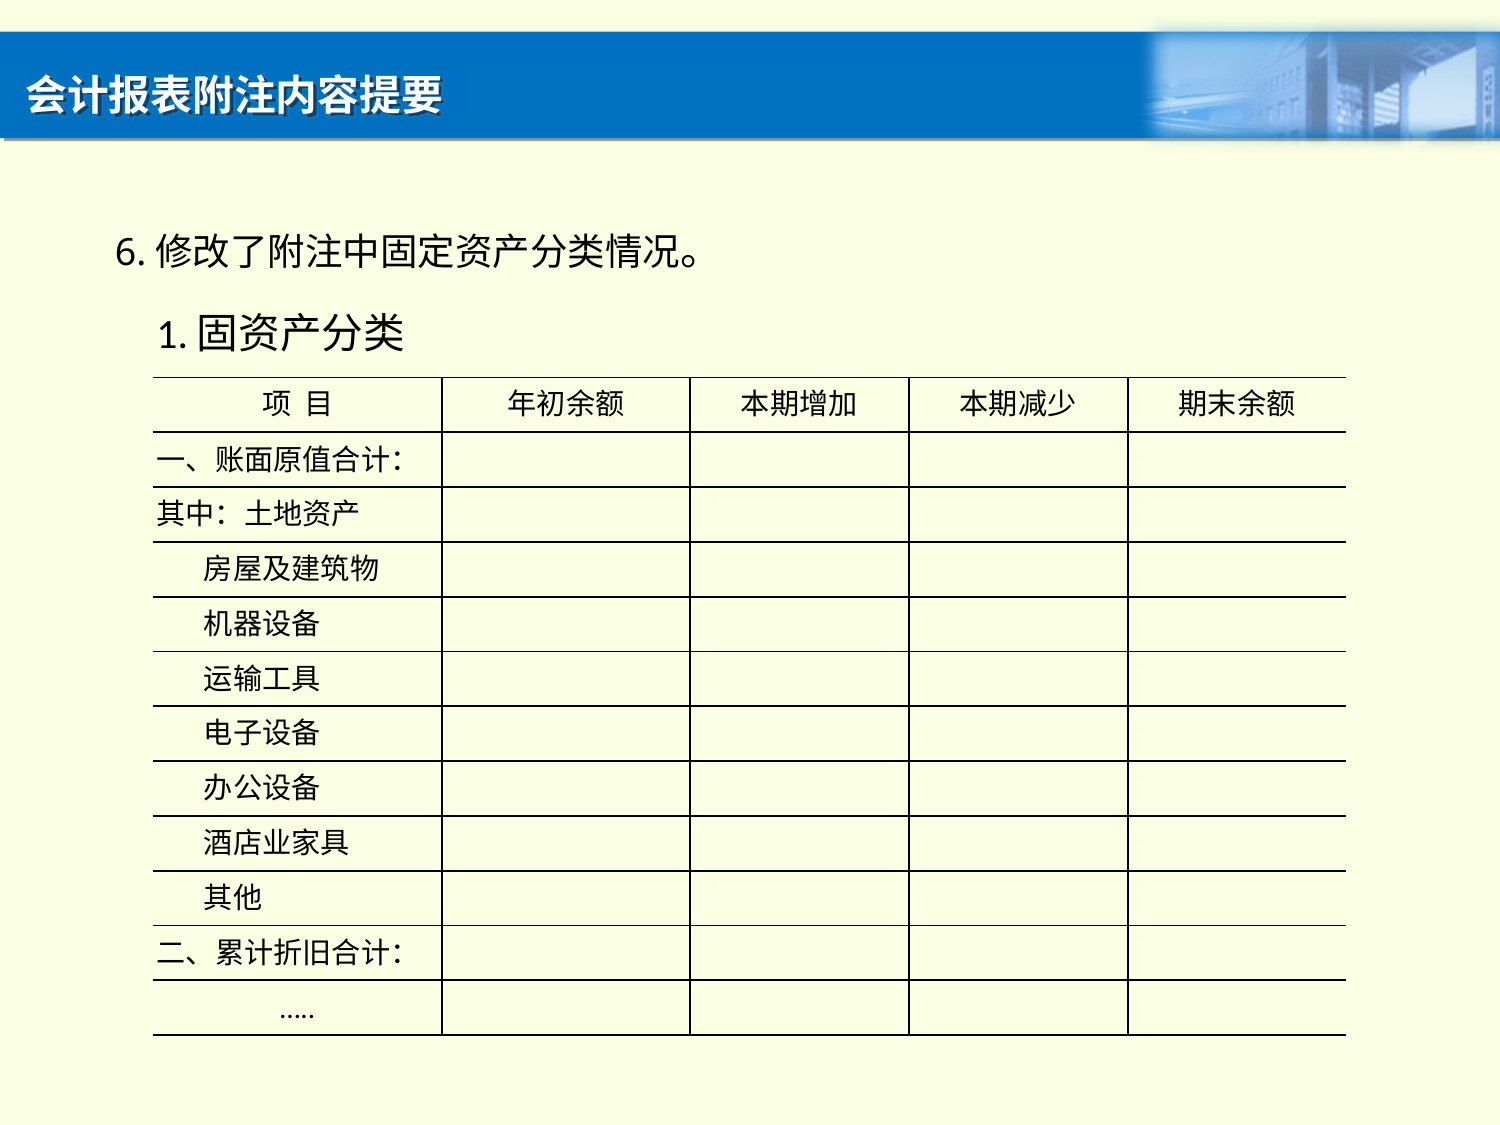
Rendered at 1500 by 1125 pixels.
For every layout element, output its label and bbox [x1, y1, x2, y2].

table_cell [691, 872, 908, 925]
picture [1136, 14, 1500, 153]
table_cell [443, 707, 689, 760]
table_cell [443, 762, 689, 815]
table_cell [910, 981, 1127, 1034]
table_cell [691, 762, 908, 815]
table_cell [691, 598, 908, 651]
table_cell [910, 872, 1127, 925]
table_cell [691, 981, 908, 1034]
table_cell [1129, 981, 1346, 1034]
table_cell [153, 598, 441, 651]
table_cell [443, 543, 689, 596]
table_cell [153, 817, 441, 870]
table_cell [153, 707, 441, 760]
table_cell [691, 926, 908, 979]
table_cell [691, 707, 908, 760]
table_cell [1129, 762, 1346, 815]
table_cell [443, 652, 689, 705]
table_cell [443, 817, 689, 870]
table_cell [153, 433, 441, 486]
table_cell [443, 378, 689, 431]
table_cell [910, 817, 1127, 870]
table_cell [1129, 433, 1346, 486]
table_header [153, 323, 1346, 377]
table_cell [1129, 817, 1346, 870]
table_cell [1129, 378, 1346, 431]
table_cell [1129, 872, 1346, 925]
table_cell [691, 817, 908, 870]
table_cell [443, 598, 689, 651]
table_cell [1129, 652, 1346, 705]
table_cell [1129, 598, 1346, 651]
table_cell [443, 488, 689, 541]
table_cell [910, 543, 1127, 596]
table_cell [153, 652, 441, 705]
table_cell [1129, 488, 1346, 541]
table_cell [153, 926, 441, 979]
table_cell [691, 433, 908, 486]
table_cell [153, 378, 441, 431]
table_cell [910, 707, 1127, 760]
table_cell [443, 926, 689, 979]
table_cell [153, 872, 441, 925]
table_cell [153, 488, 441, 541]
table_cell [443, 981, 689, 1034]
table_cell [153, 543, 441, 596]
table_cell [910, 433, 1127, 486]
table_cell [910, 762, 1127, 815]
table_cell [443, 433, 689, 486]
table_cell [443, 872, 689, 925]
table_cell [691, 488, 908, 541]
table_cell [910, 488, 1127, 541]
table_cell [1129, 707, 1346, 760]
table_cell [153, 981, 441, 1034]
table_cell [910, 652, 1127, 705]
table_cell [1129, 543, 1346, 596]
table_cell [1129, 926, 1346, 979]
table_cell [691, 652, 908, 705]
text_box [100, 216, 1376, 282]
table_cell [691, 543, 908, 596]
table_cell [910, 598, 1127, 651]
table_cell [691, 378, 908, 431]
table_cell [153, 762, 441, 815]
text_box [10, 50, 1136, 126]
table_cell [910, 926, 1127, 979]
table_cell [910, 378, 1127, 431]
